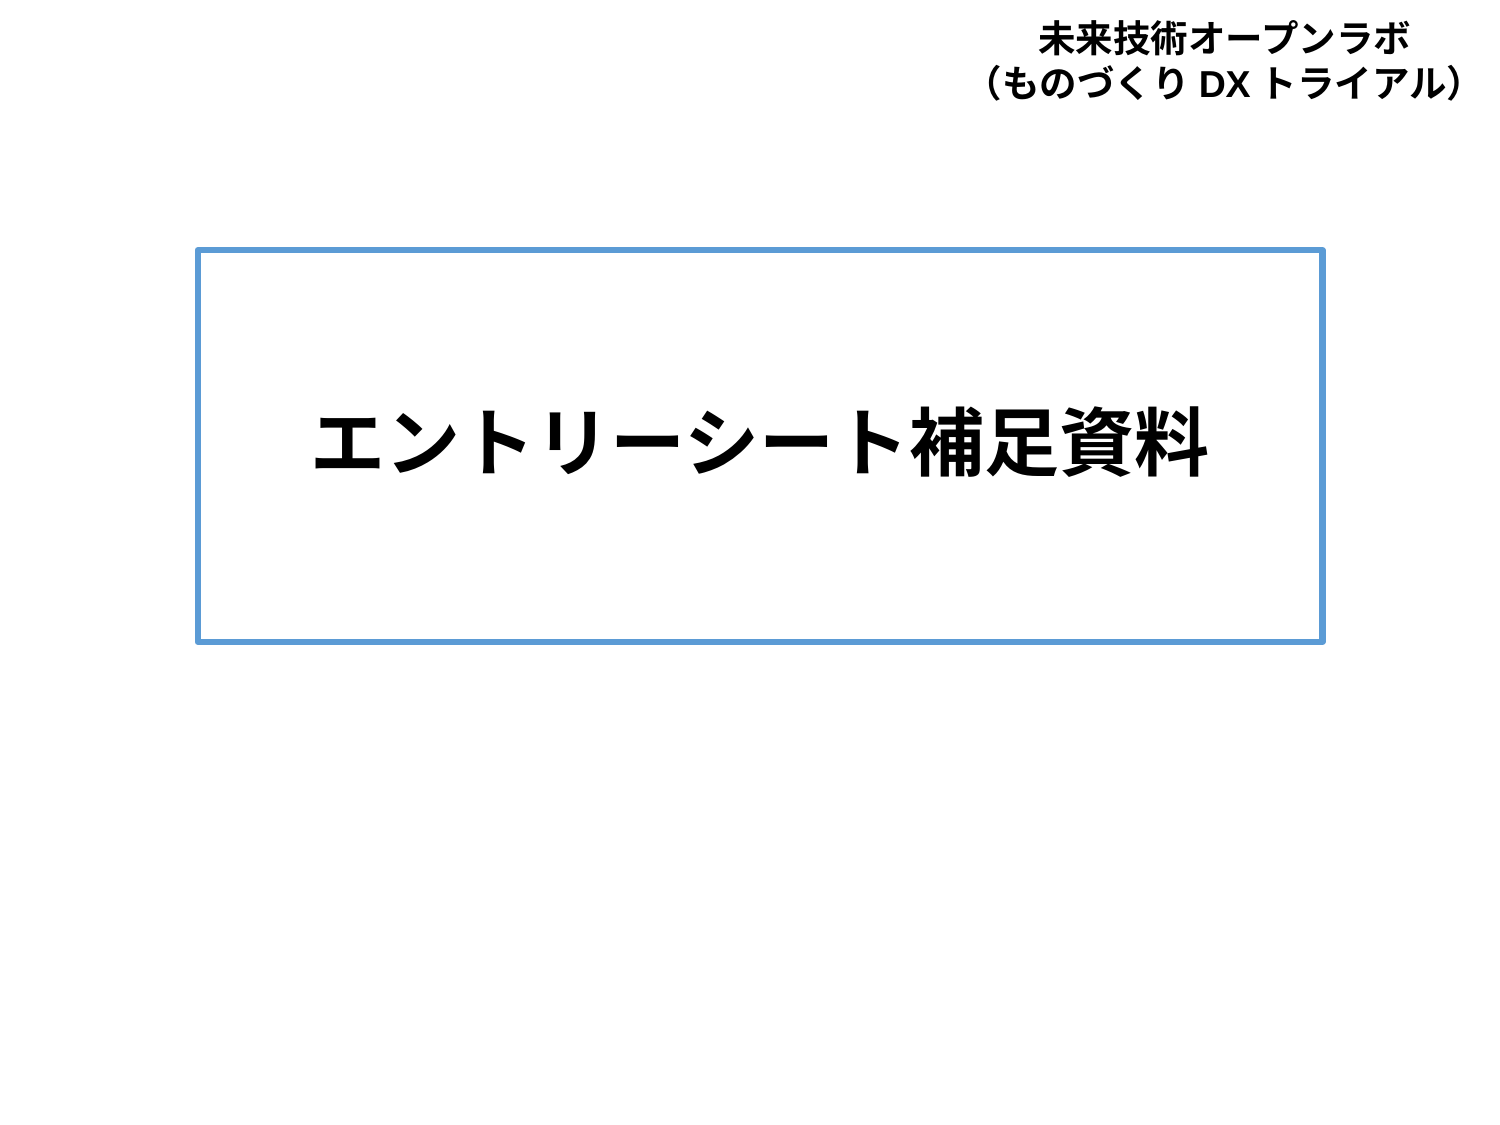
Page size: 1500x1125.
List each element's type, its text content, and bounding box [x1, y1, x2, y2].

title エントリーシート補足資料 [197, 250, 1323, 642]
text_box 未来技術オープンラボ （ものづくりDXトライアル） [890, 7, 1500, 113]
